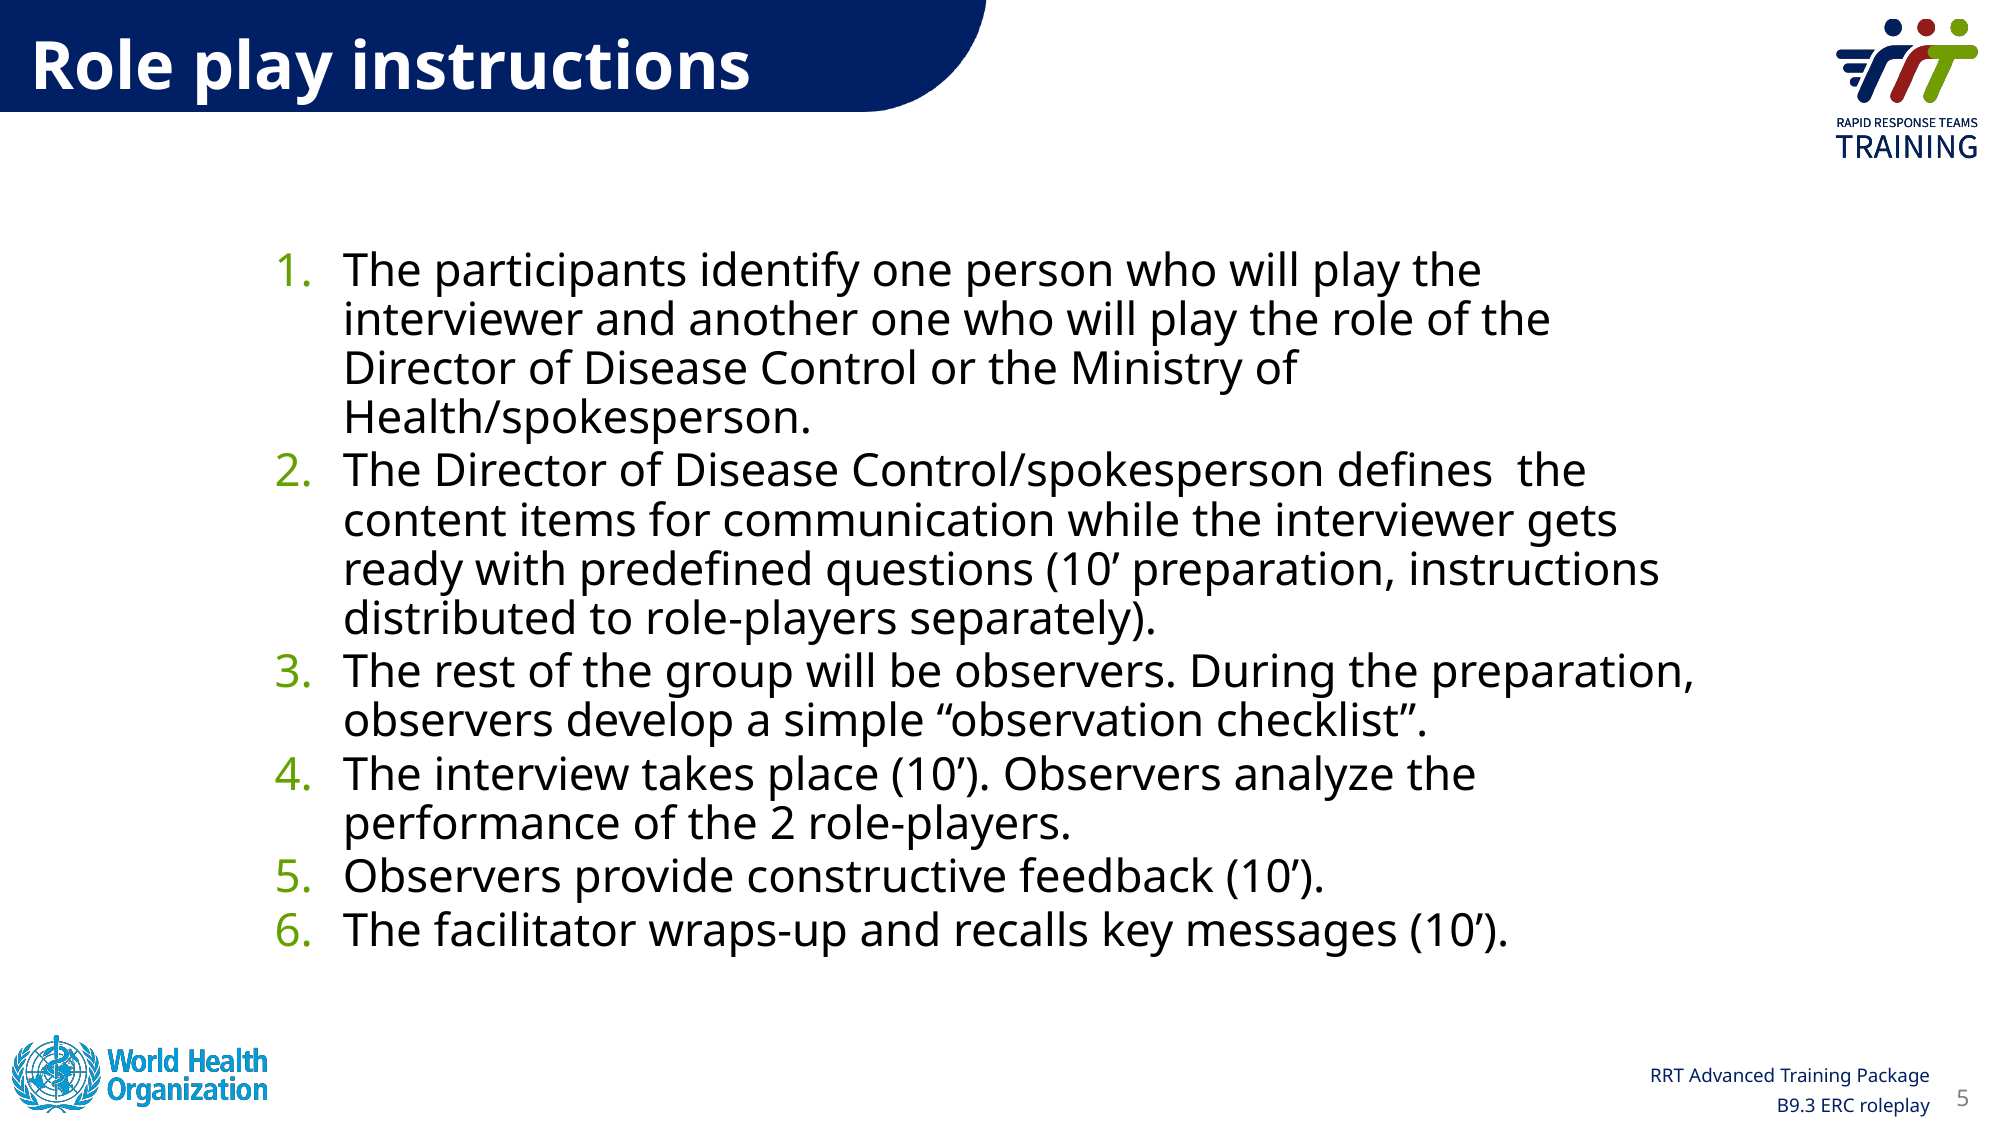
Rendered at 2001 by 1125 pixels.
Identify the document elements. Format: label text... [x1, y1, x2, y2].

picture [40, 1062, 47, 1070]
picture [30, 1083, 37, 1091]
picture [12, 1083, 48, 1113]
text_box Role play instructions [22, 15, 1490, 122]
picture [36, 1088, 78, 1105]
picture [12, 1035, 54, 1068]
list The participants identify one person who will play the interviewer and another one who will play the role of the Director of Disease Control or the Ministry of Health/spokesperson. The Director of Disease Control/spokesperson defines the content items for communication while the interviewer gets ready with predefined questions (10’ preparation, instructions distributed to role-players separately). The rest of the group will be observers. During the preparation, observers develop a simple “observation checklist”. The interview takes place (10’). Observers analyze the performance of the 2 role-players. Observers provide constructive feedback (10’). The facilitator wraps-up and recalls key messages (10’). [266, 180, 1734, 945]
picture [71, 1053, 90, 1091]
picture [46, 1056, 54, 1062]
picture [34, 1054, 43, 1078]
picture [50, 1108, 62, 1113]
picture [1835, 19, 1978, 167]
picture [59, 1035, 267, 1113]
picture [22, 1062, 26, 1077]
picture [0, 0, 987, 112]
picture [24, 1054, 36, 1087]
